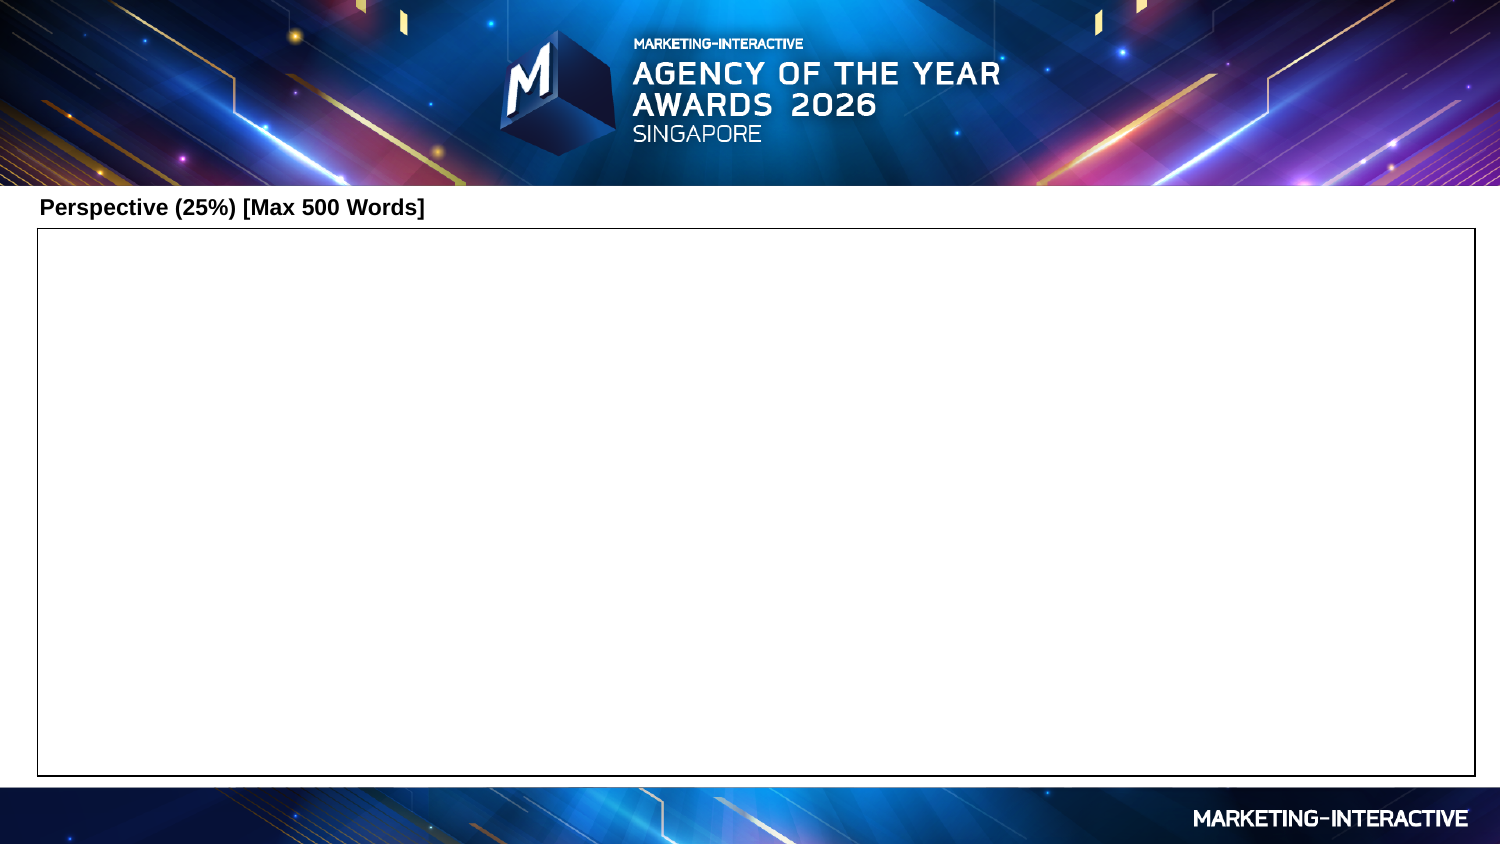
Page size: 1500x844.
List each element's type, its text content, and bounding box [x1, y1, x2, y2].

picture [0, 0, 1500, 844]
text_box Perspective (25%) [Max 500 Words] [24, 185, 1438, 228]
table_header [38, 229, 1474, 775]
